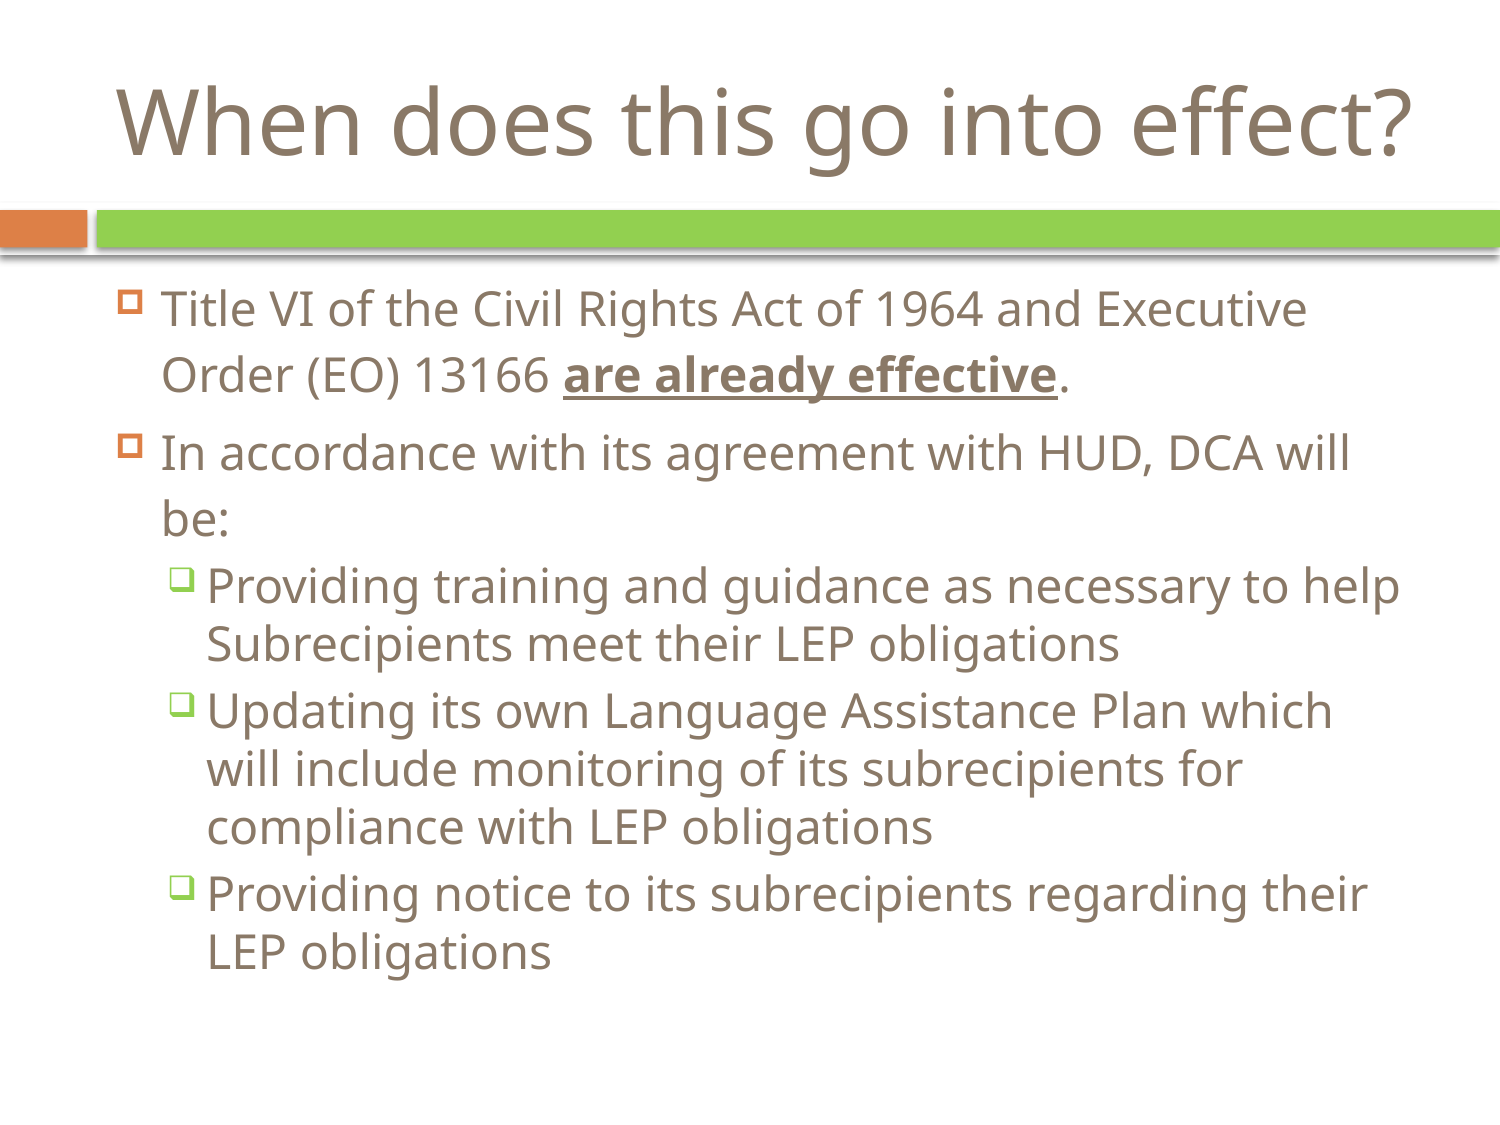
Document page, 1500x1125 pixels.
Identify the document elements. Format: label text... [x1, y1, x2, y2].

title When does this go into effect? [100, 37, 1438, 200]
list Title VI of the Civil Rights Act of 1964 and Executive Order (EO) 13166 are already effective. In accordance with its agreement with HUD, DCA will be: Providing training and guidance as necessary to help Subrecipients meet their LEP obligations Updating its own Language Assistance Plan which will include monitoring of its subrecipients for compliance with LEP obligations Providing notice to its subrecipients regarding their LEP obligations [100, 262, 1438, 1000]
